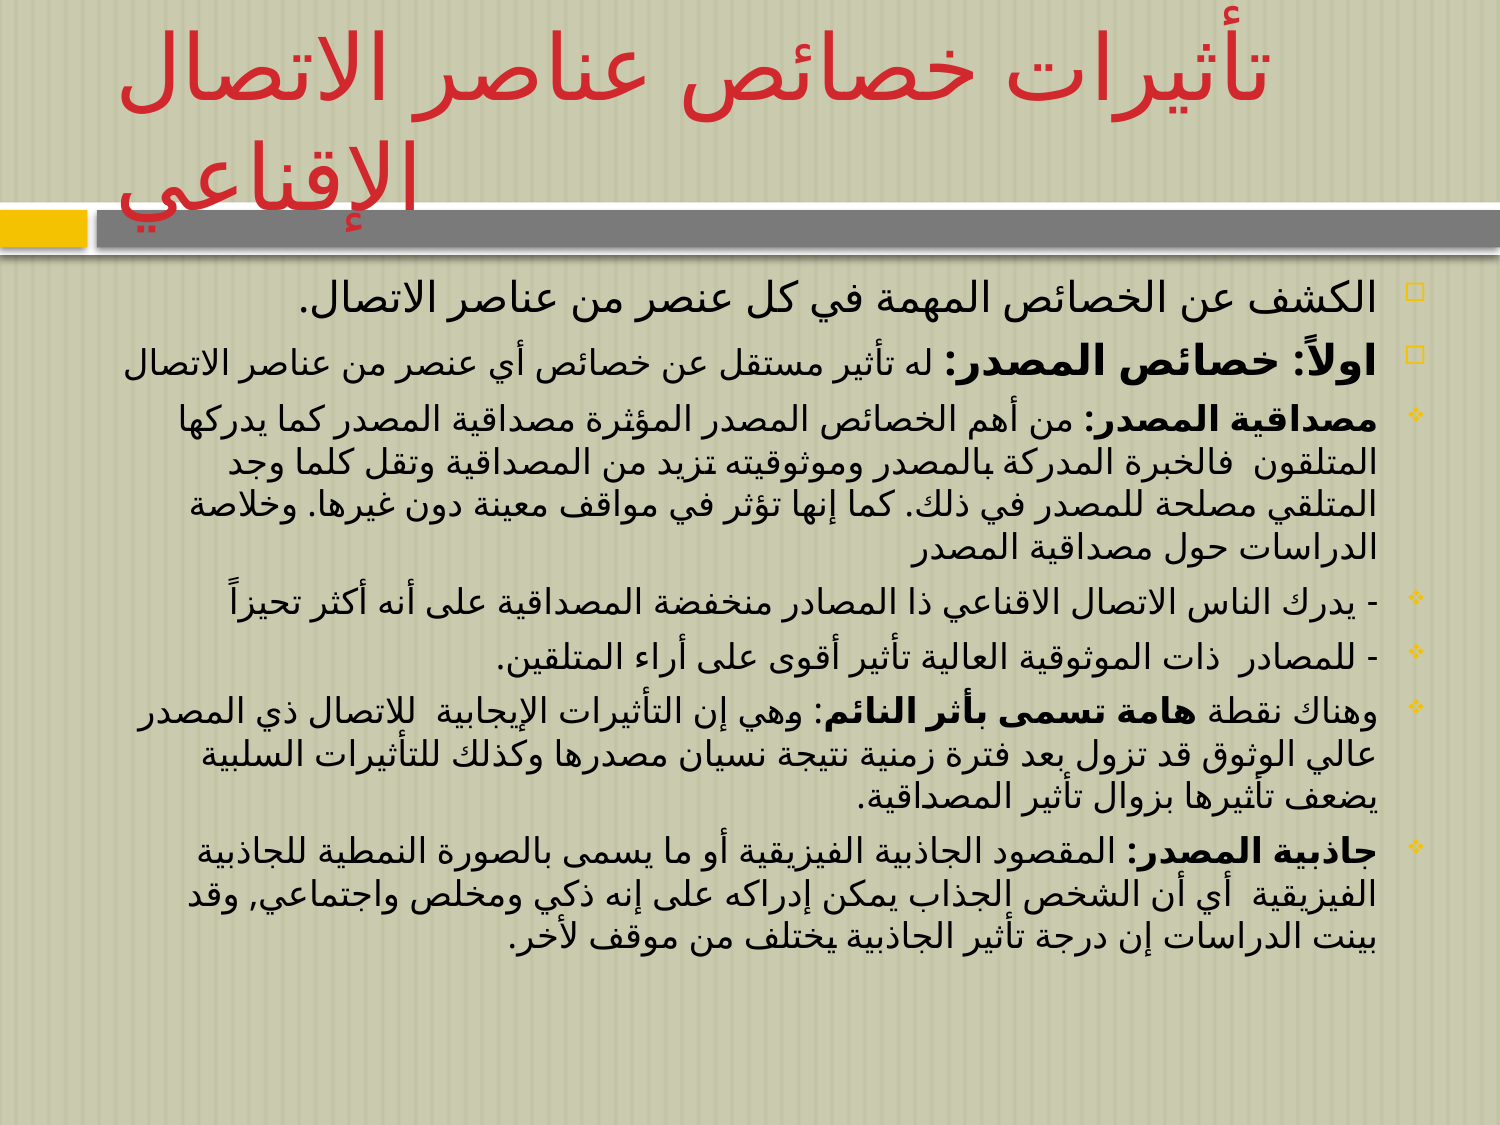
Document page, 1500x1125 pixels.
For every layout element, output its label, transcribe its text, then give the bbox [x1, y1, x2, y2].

title تأثيرات خصائص عناصر الاتصال الإقناعي [100, 37, 1438, 200]
list الكشف عن الخصائص المهمة في كل عنصر من عناصر الاتصال. اولاً: خصائص المصدر: له تأثير مستقل عن خصائص أي عنصر من عناصر الاتصال مصداقية المصدر: من أهم الخصائص المصدر المؤثرة مصداقية المصدر كما يدركها المتلقون فالخبرة المدركة بالمصدر وموثوقيته تزيد من المصداقية وتقل كلما وجد المتلقي مصلحة للمصدر في ذلك. كما إنها تؤثر في مواقف معينة دون غيرها. وخلاصة الدراسات حول مصداقية المصدر - يدرك الناس الاتصال الاقناعي ذا المصادر منخفضة المصداقية على أنه أكثر تحيزاً - للمصادر ذات الموثوقية العالية تأثير أقوى على أراء المتلقين. وهناك نقطة هامة تسمى بأثر النائم: وهي إن التأثيرات الإيجابية للاتصال ذي المصدر عالي الوثوق قد تزول بعد فترة زمنية نتيجة نسيان مصدرها وكذلك للتأثيرات السلبية يضعف تأثيرها بزوال تأثير المصداقية. جاذبية المصدر: المقصود الجاذبية الفيزيقية أو ما يسمى بالصورة النمطية للجاذبية الفيزيقية أي أن الشخص الجذاب يمكن إدراكه على إنه ذكي ومخلص واجتماعي, وقد بينت الدراسات إن درجة تأثير الجاذبية يختلف من موقف لأخر. [100, 262, 1438, 1000]
